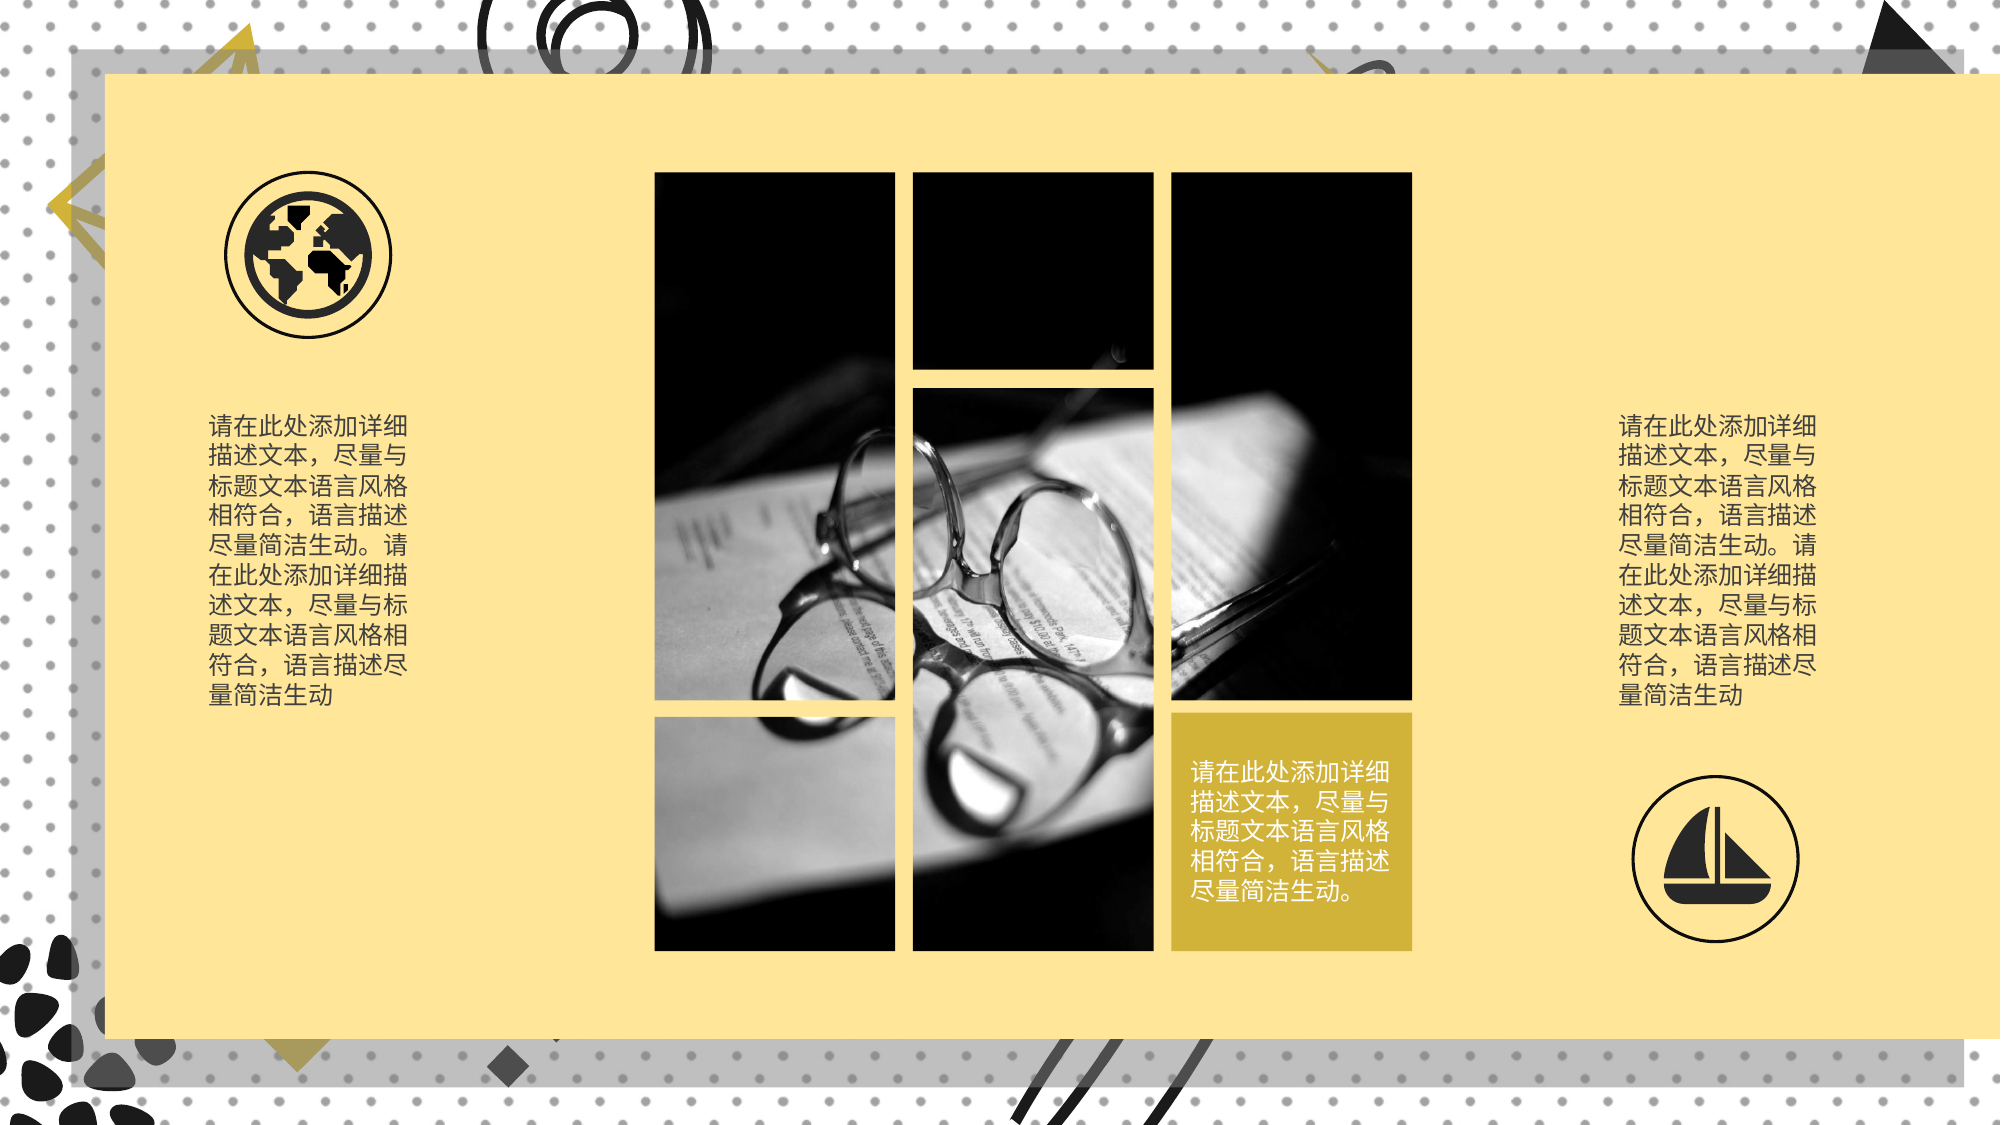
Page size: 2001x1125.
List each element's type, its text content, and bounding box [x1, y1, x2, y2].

text_box [372, 200, 392, 309]
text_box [244, 191, 372, 319]
text_box [254, 319, 362, 339]
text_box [1663, 806, 1772, 905]
text_box 请在此处添加详细描述文本，尽量与标题文本语言风格相符合，语言描述尽量简洁生动。请在此处添加详细描述文本，尽量与标题文本语言风格相符合，语言描述尽量简洁生动 [193, 402, 426, 717]
text_box [254, 171, 362, 191]
text_box [1632, 775, 1800, 943]
picture [654, 172, 1413, 952]
text_box [224, 201, 244, 309]
text_box 请在此处添加详细描述文本，尽量与标题文本语言风格相符合，语言描述尽量简洁生动。请在此处添加详细描述文本，尽量与标题文本语言风格相符合，语言描述尽量简洁生动 [1603, 402, 1835, 717]
